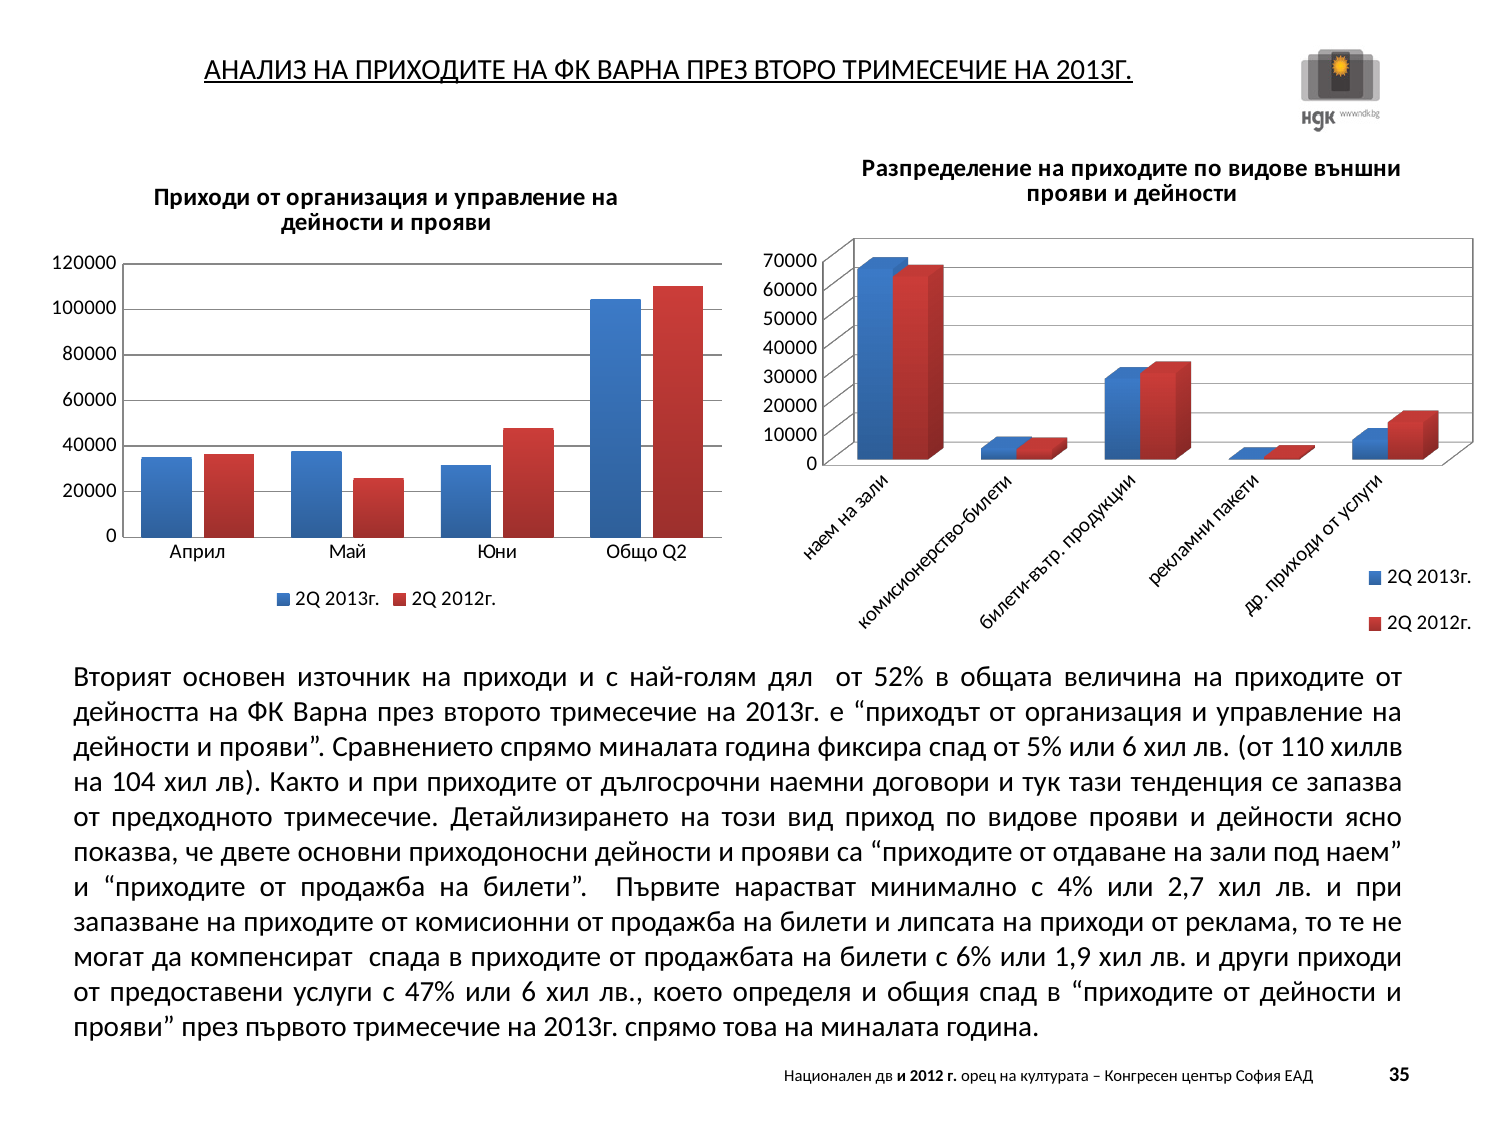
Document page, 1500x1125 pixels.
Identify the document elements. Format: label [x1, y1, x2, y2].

picture [1282, 37, 1397, 138]
text_box [58, 649, 1425, 1103]
text_box [74, 42, 1263, 126]
chart [37, 149, 1500, 681]
